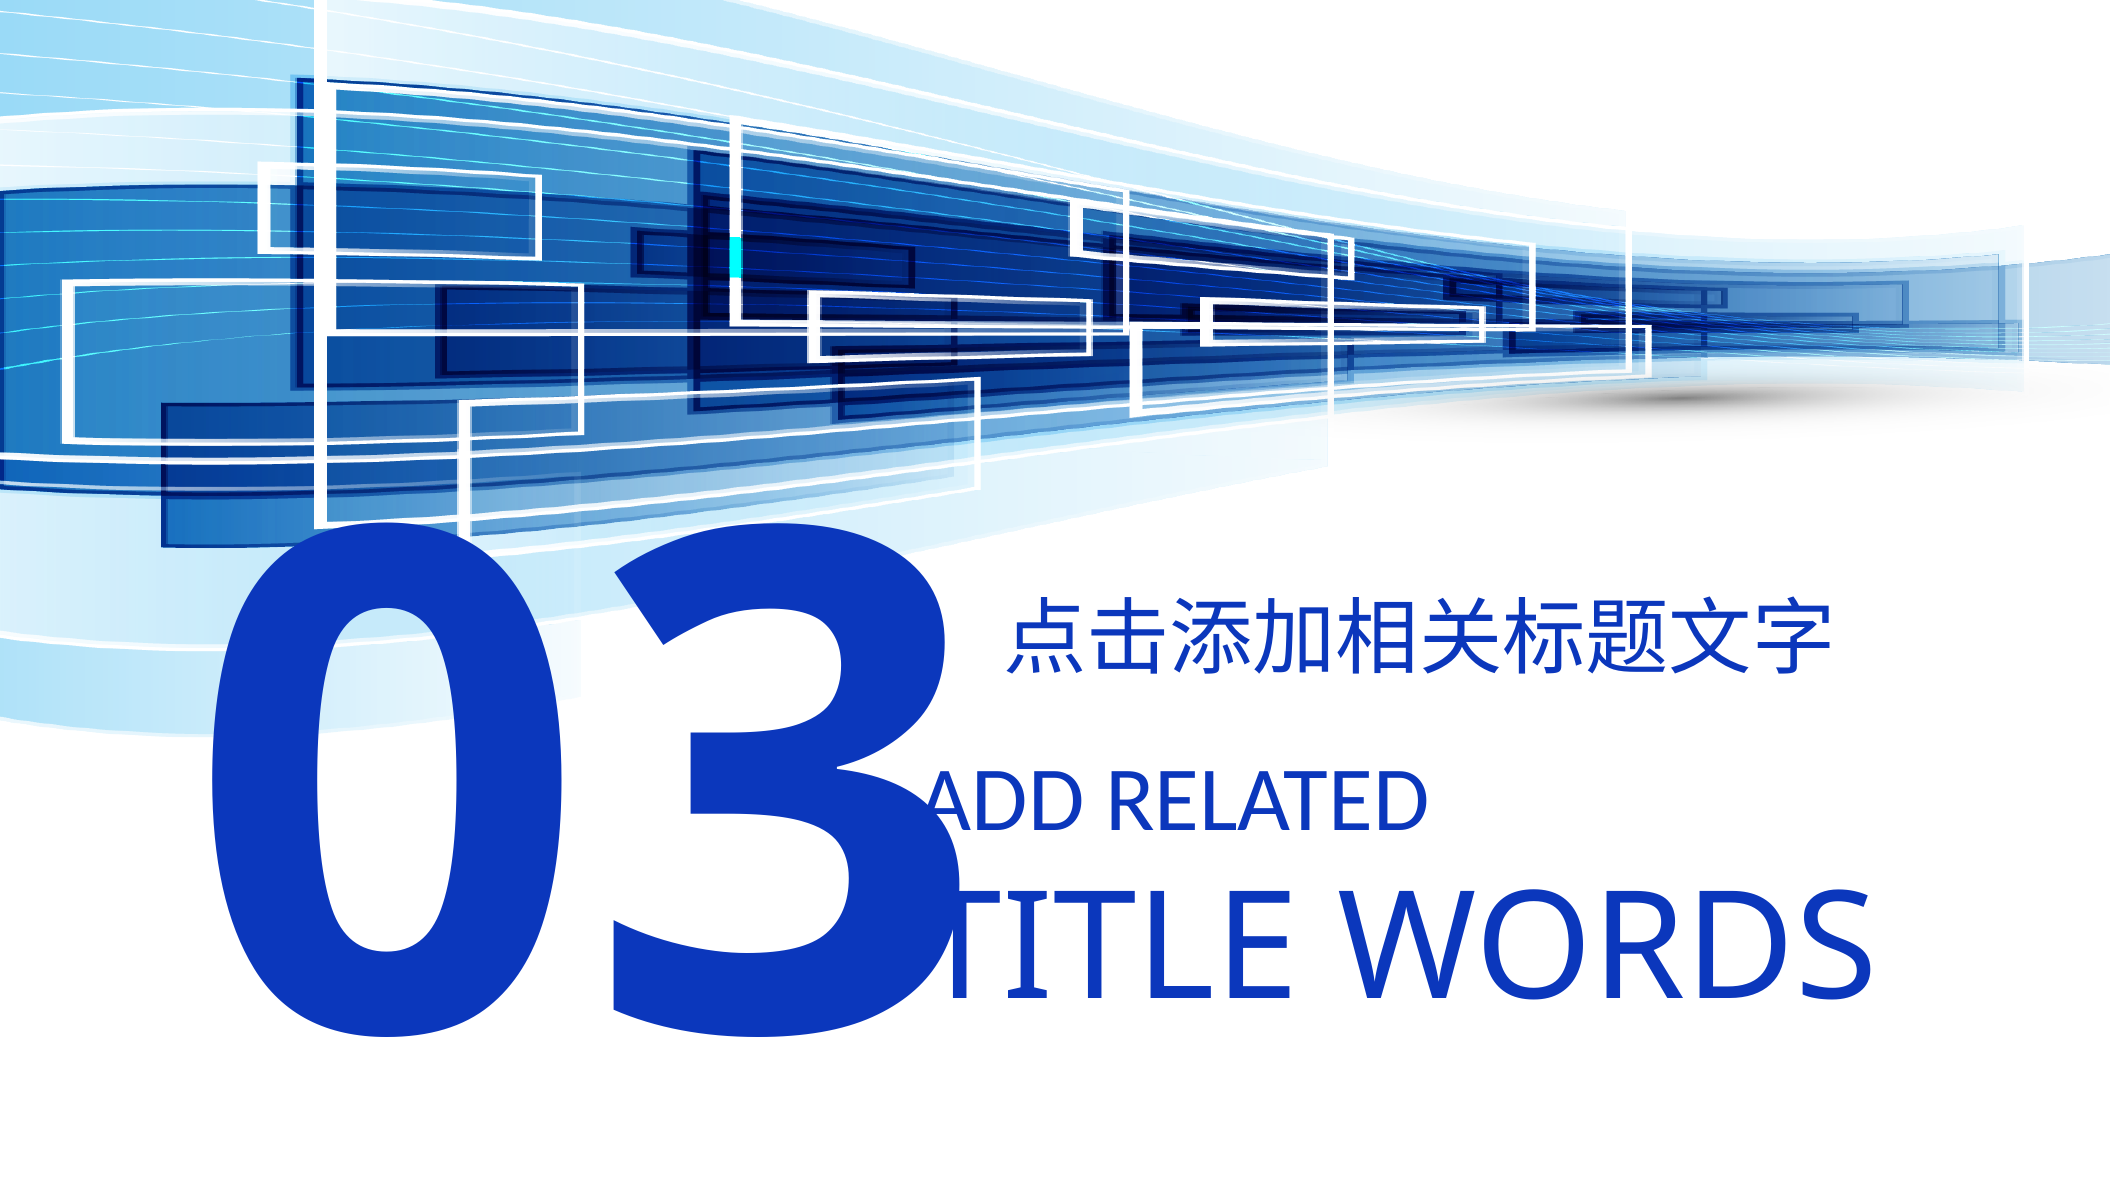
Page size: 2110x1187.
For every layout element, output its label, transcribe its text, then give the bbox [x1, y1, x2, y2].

text_box 03 [143, 854, 1033, 1178]
picture [0, 0, 2110, 854]
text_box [983, 576, 1856, 1040]
